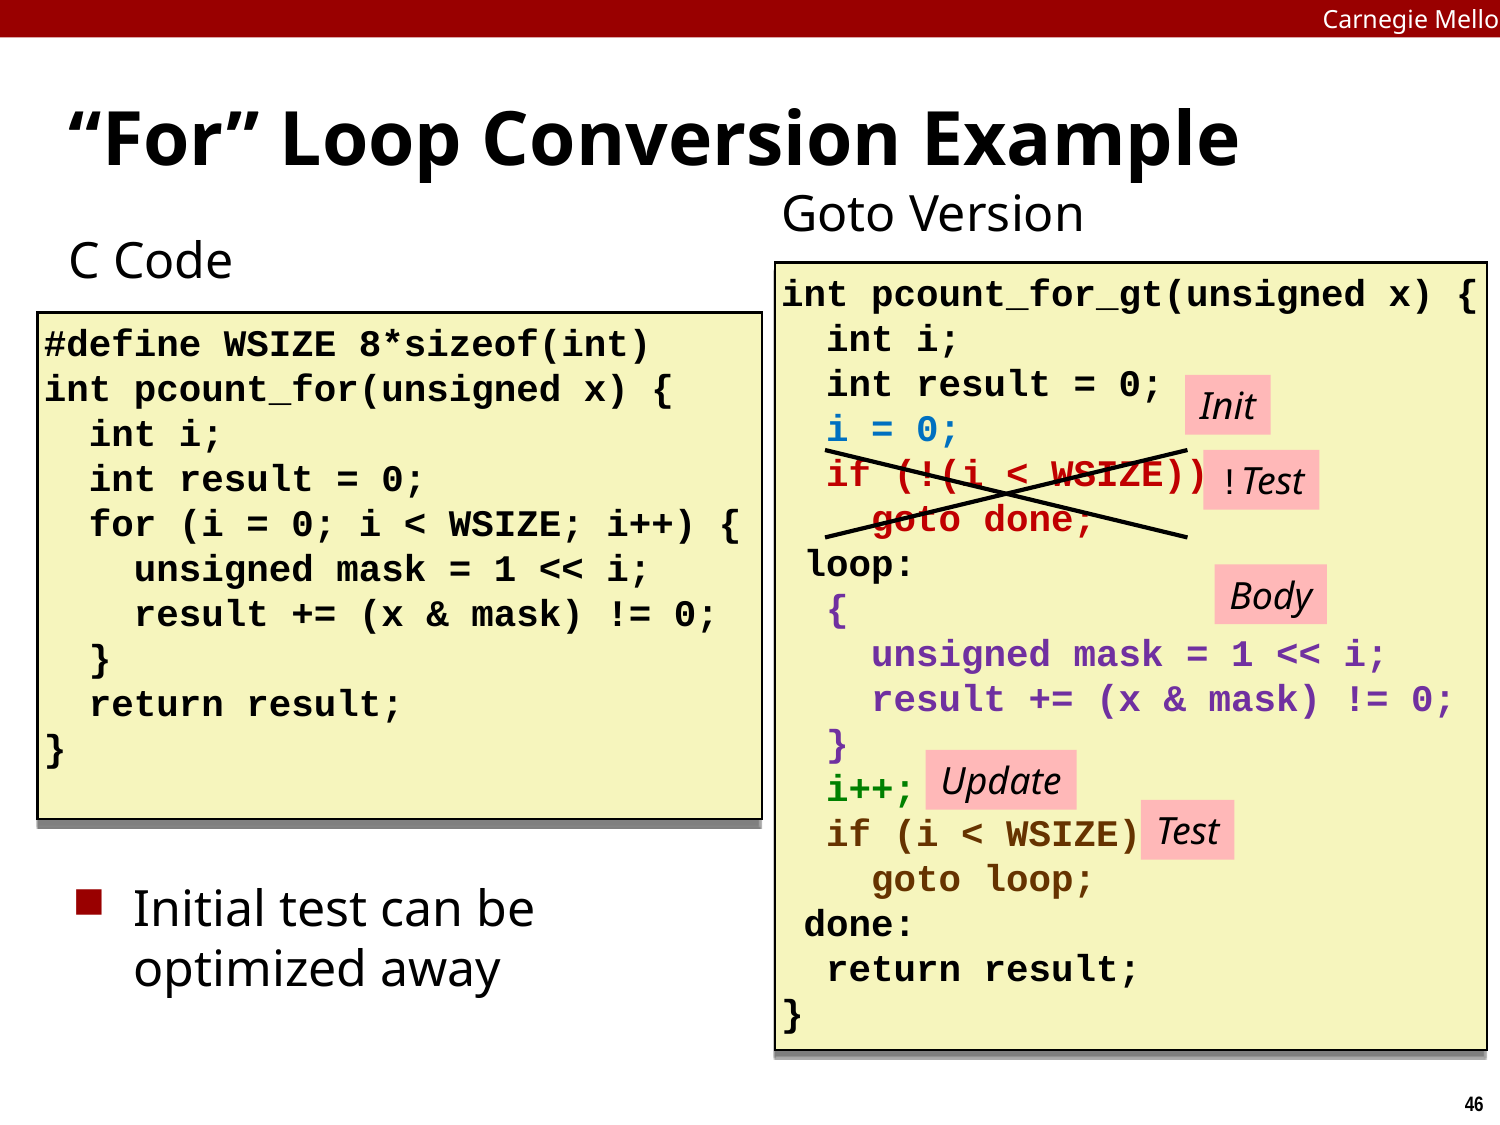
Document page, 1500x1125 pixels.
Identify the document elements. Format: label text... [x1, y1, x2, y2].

text_box Update [925, 749, 1077, 810]
text_box Carnegie Mellon [1322, 3, 1500, 33]
title “For” Loop Conversion Example [62, 41, 1438, 230]
text_box [0, 0, 1500, 38]
text_box #define WSIZE 8*sizeof(int) int pcount_for(unsigned x) { int i; int result = 0; for (i = 0; i < WSIZE; i++) { unsigned mask = 1 << i; result += (x & mask) != 0; } return result; } [37, 312, 763, 820]
text_box Init [1185, 374, 1271, 435]
text_box !Test [1203, 449, 1320, 510]
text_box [824, 449, 1188, 538]
list Initial test can be optimized away [62, 868, 750, 1013]
text_box C Code [62, 230, 492, 295]
text_box Test [1140, 799, 1235, 860]
text_box int pcount_for_gt(unsigned x) { int i; int result = 0; i = 0; if (!(i < WSIZE)) goto done; loop: { unsigned mask = 1 << i; result += (x & mask) != 0; } i++; if (i < WSIZE) goto loop; done: return result; } [774, 262, 1488, 1050]
text_box Body [1214, 564, 1327, 625]
text_box Goto Version [774, 174, 1205, 248]
